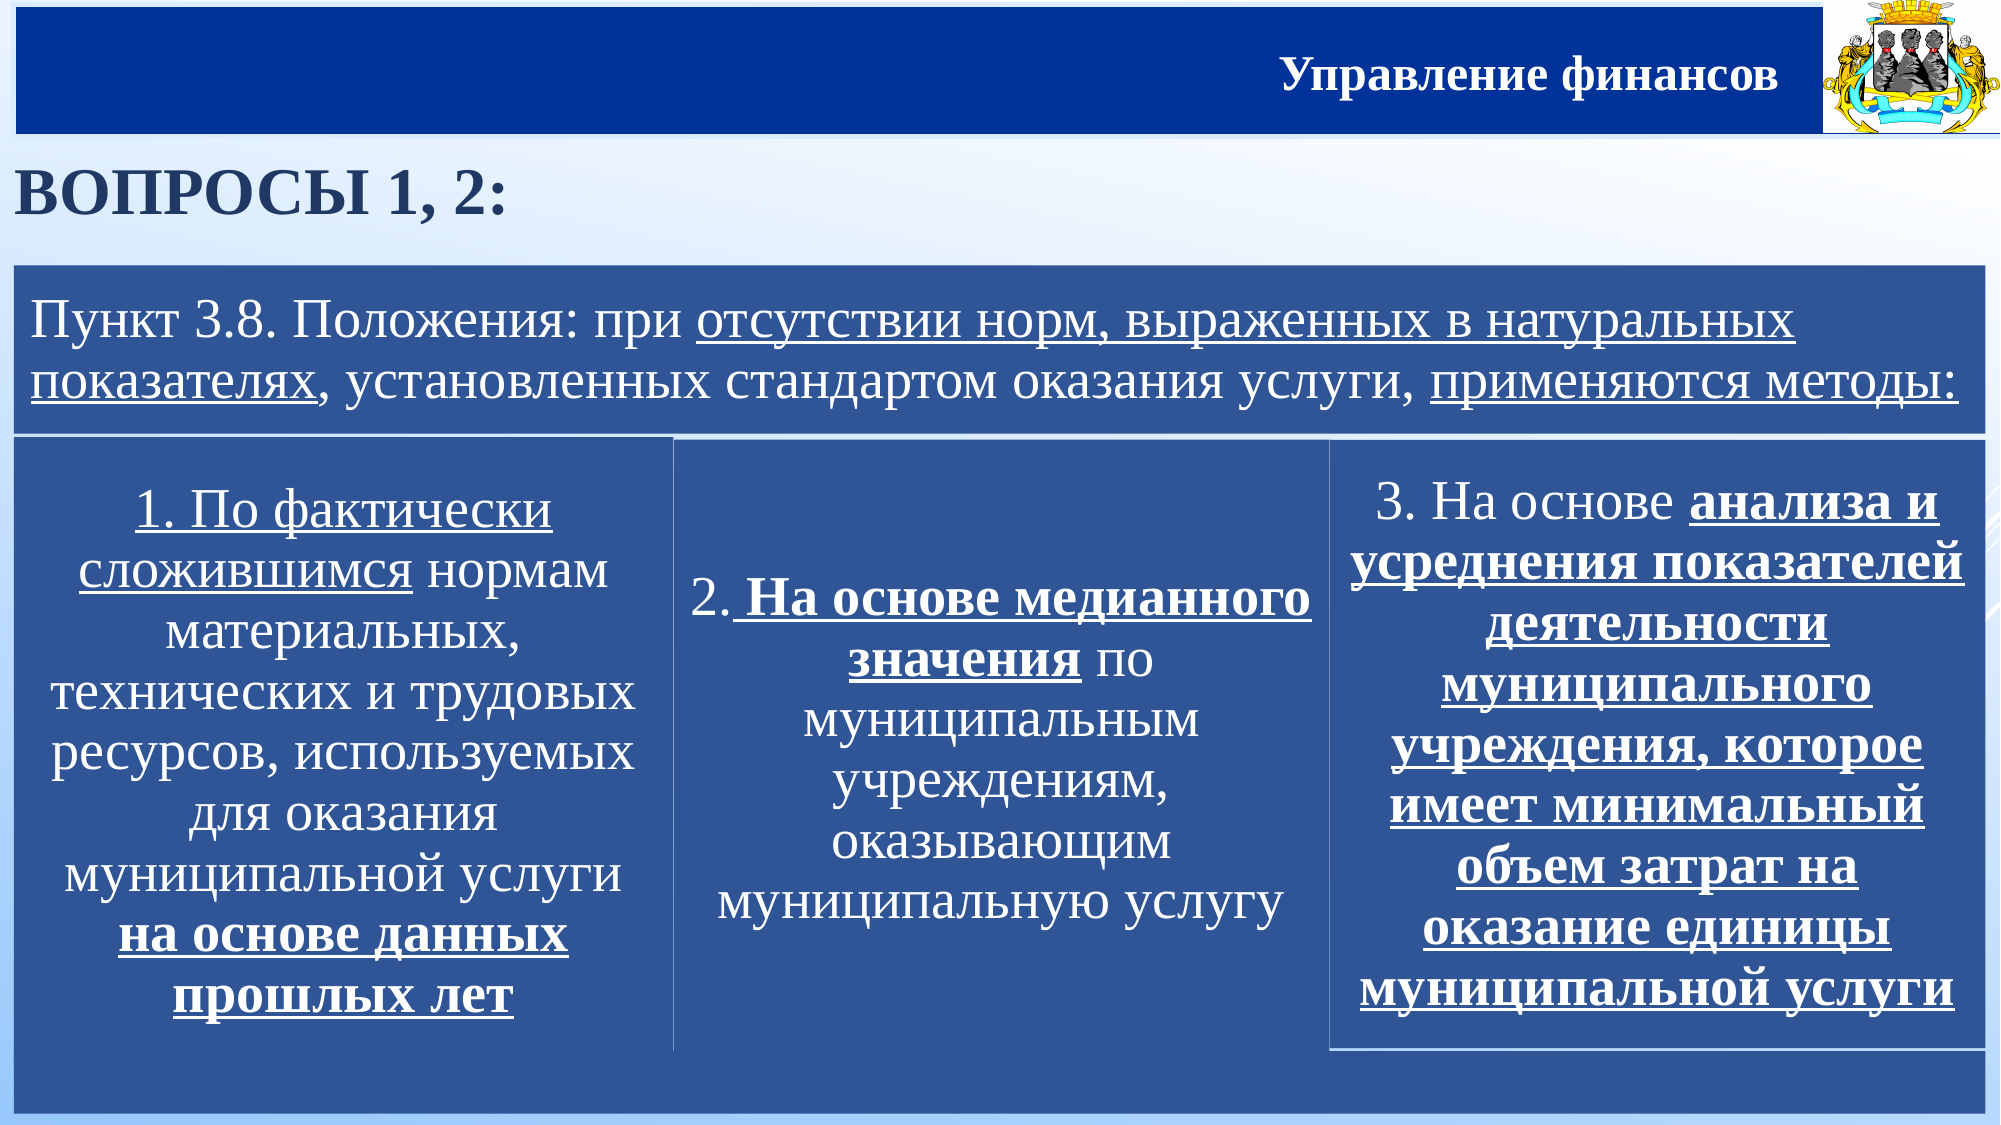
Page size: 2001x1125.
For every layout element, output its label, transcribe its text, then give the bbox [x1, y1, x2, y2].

text_box [1986, 245, 2000, 250]
text_box Управление финансов [13, 3, 2000, 138]
picture [1823, 0, 2000, 134]
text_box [13, 244, 1986, 1125]
text_box Вопросы 1, 2: [0, 140, 2000, 245]
